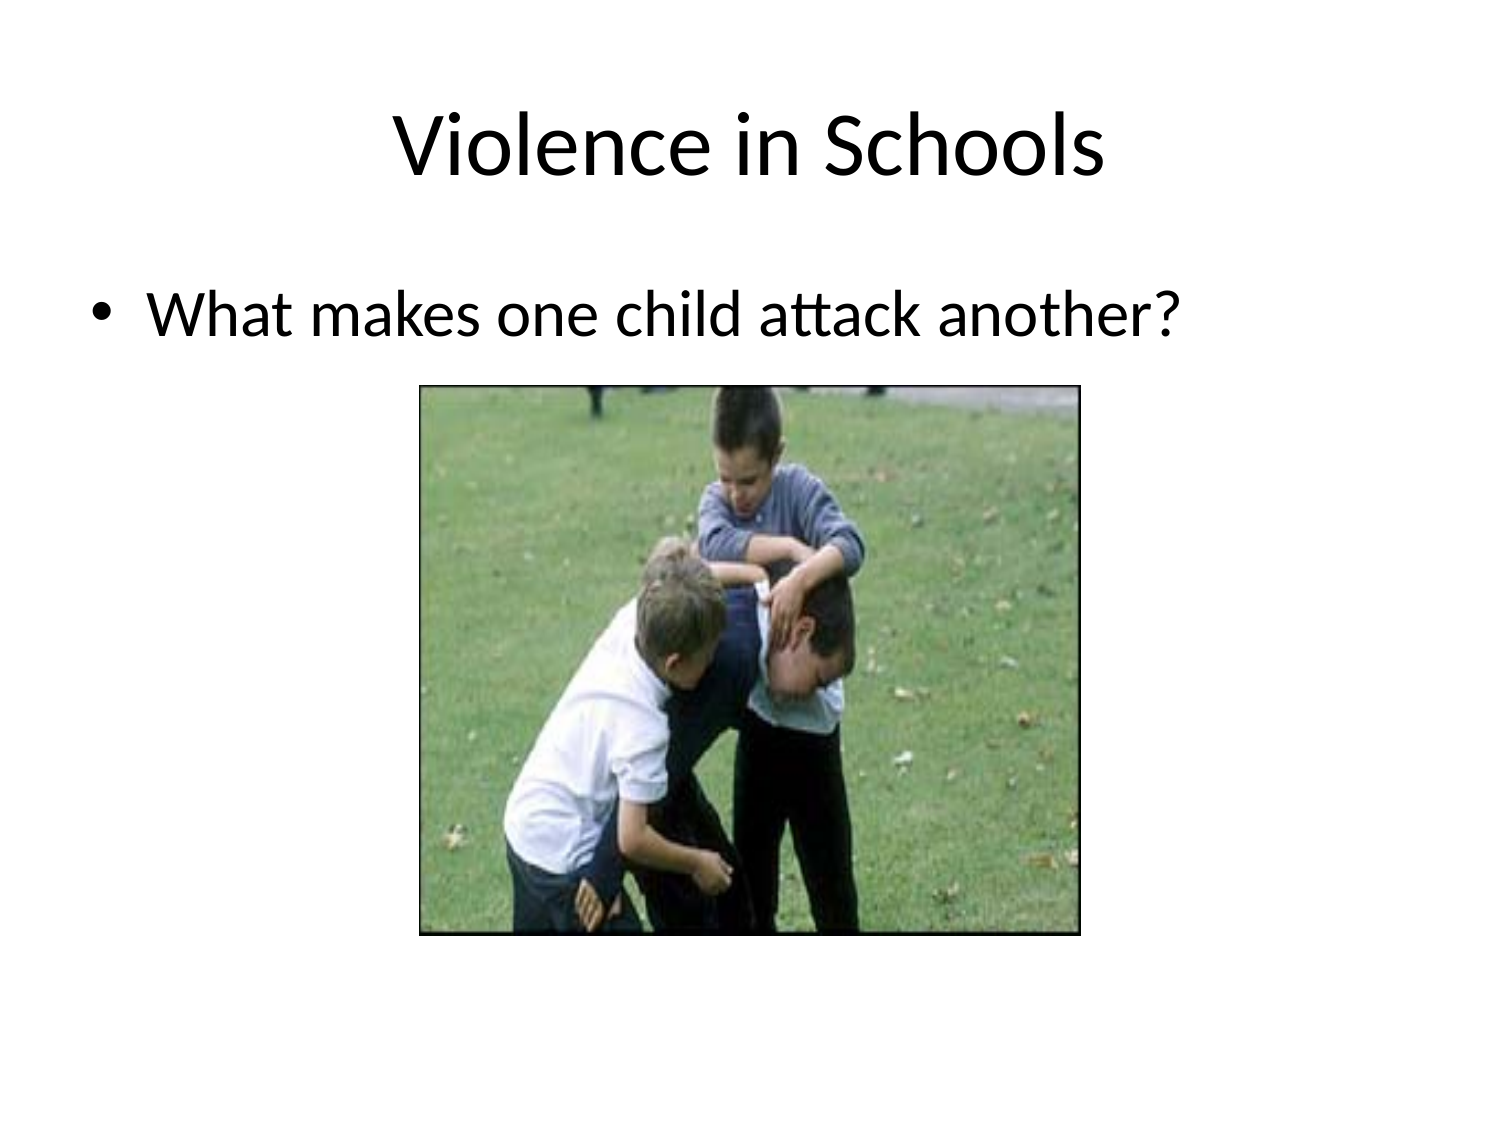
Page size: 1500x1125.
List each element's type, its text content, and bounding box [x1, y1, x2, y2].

list What makes one child attack another? [75, 262, 1425, 1005]
title Violence in Schools [75, 45, 1425, 233]
picture [418, 385, 1081, 936]
